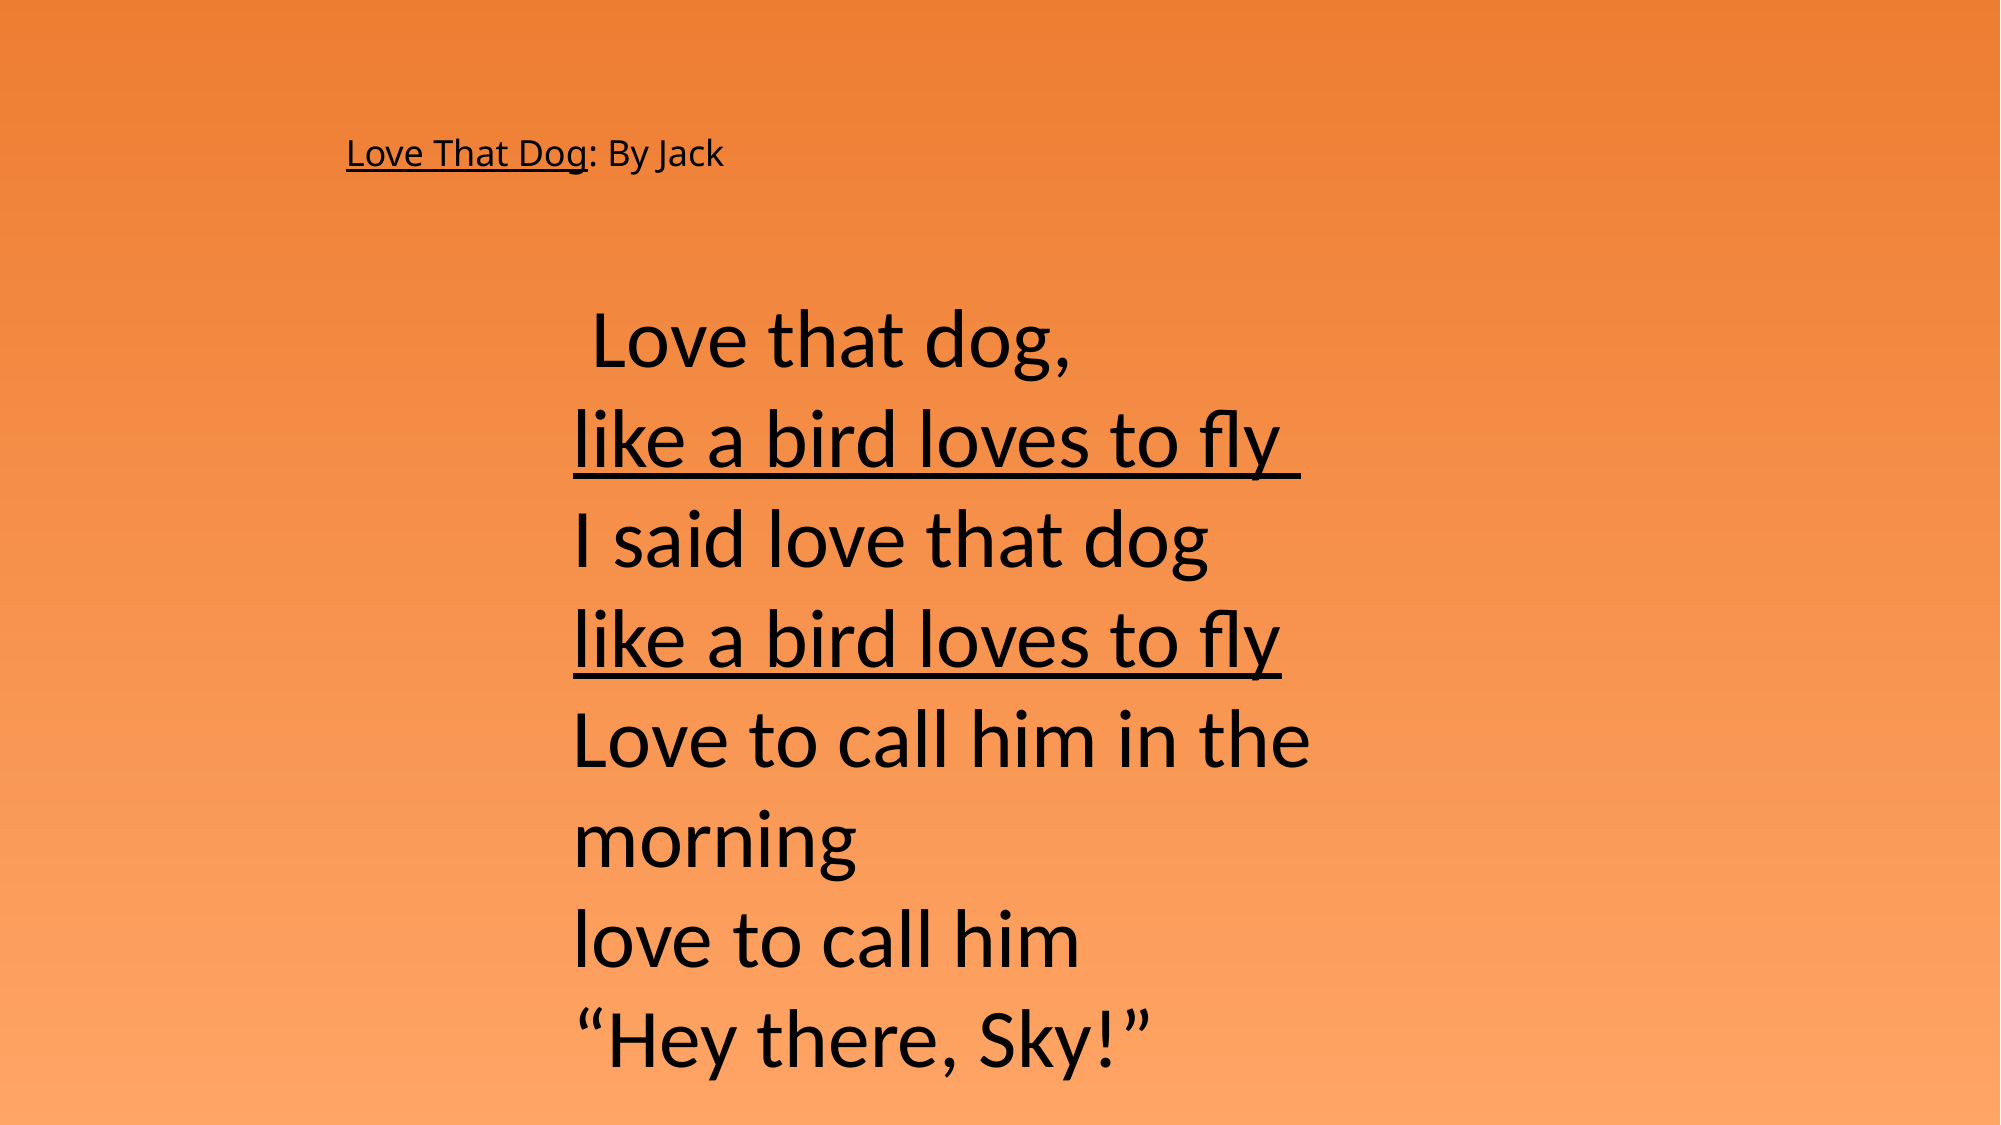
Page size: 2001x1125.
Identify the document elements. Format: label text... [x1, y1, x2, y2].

title Love That Dog: By Jack [330, 48, 2000, 266]
text_box Love that dog, like a bird loves to fly I said love that dog like a bird loves to fly Love to call him in the morning love to call him “Hey there, Sky!” [558, 277, 1342, 1092]
